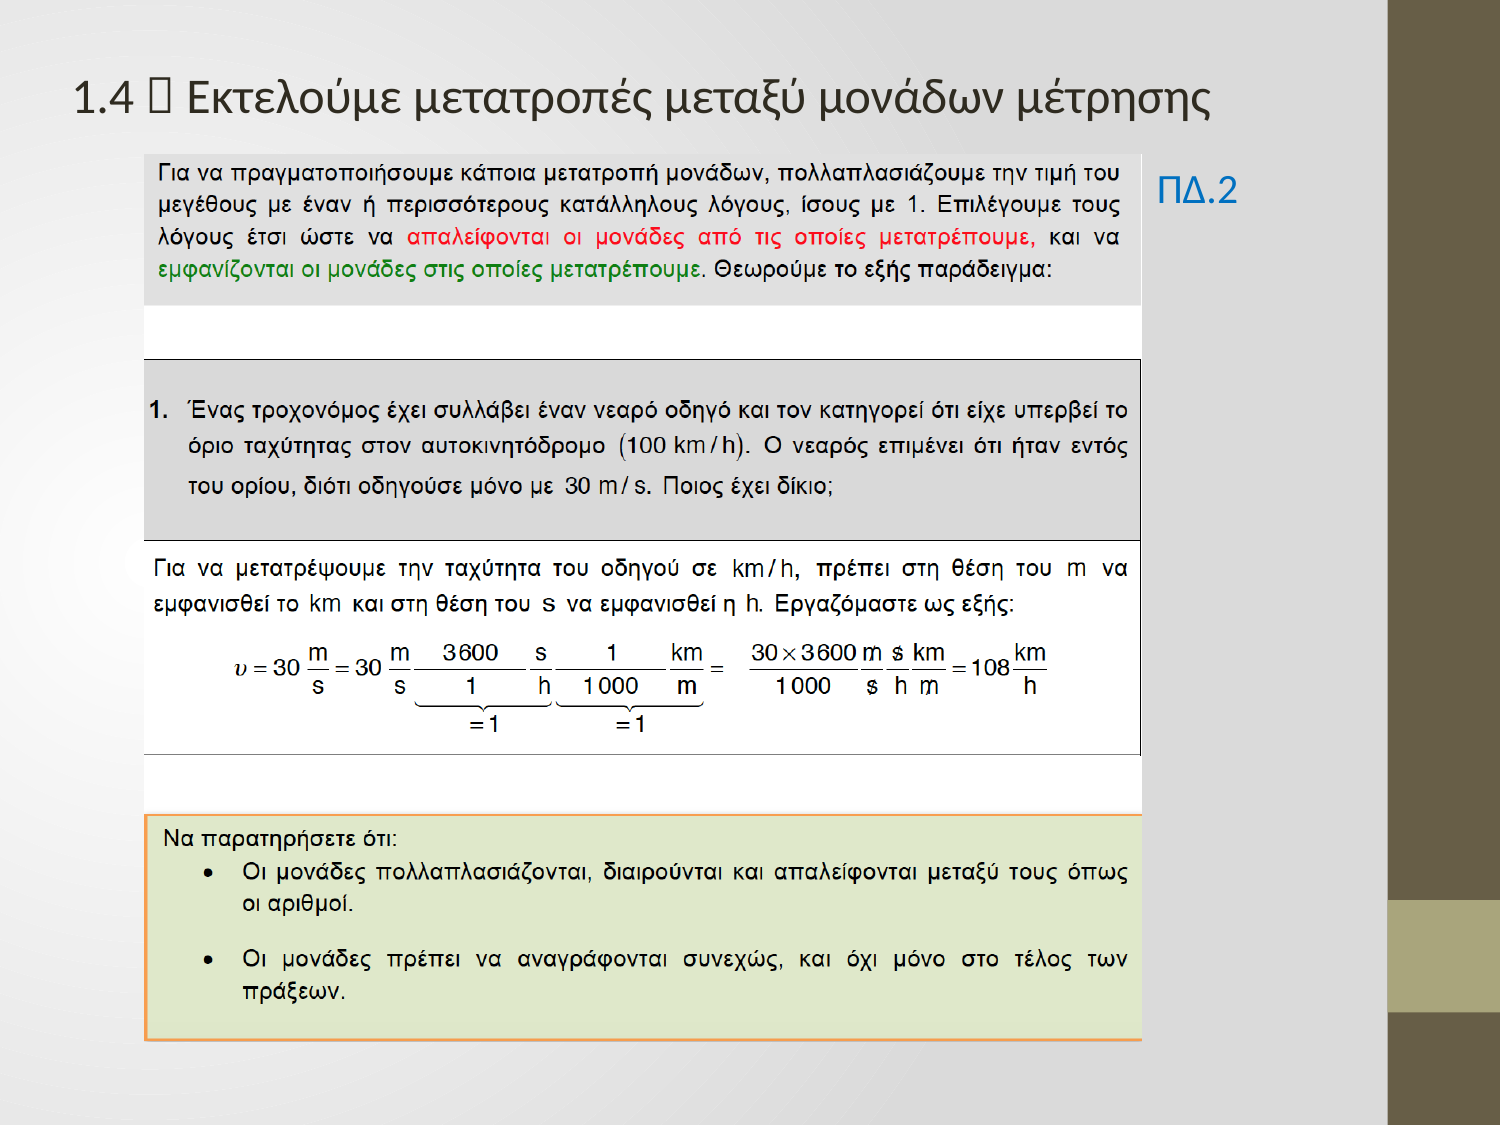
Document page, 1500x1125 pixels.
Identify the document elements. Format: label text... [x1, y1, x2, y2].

picture [144, 153, 1143, 1043]
text_box 1.4  Εκτελούμε μετατροπές μεταξύ μονάδων μέτρησης [56, 56, 1393, 131]
text_box ΠΔ.2 [1152, 154, 1254, 220]
